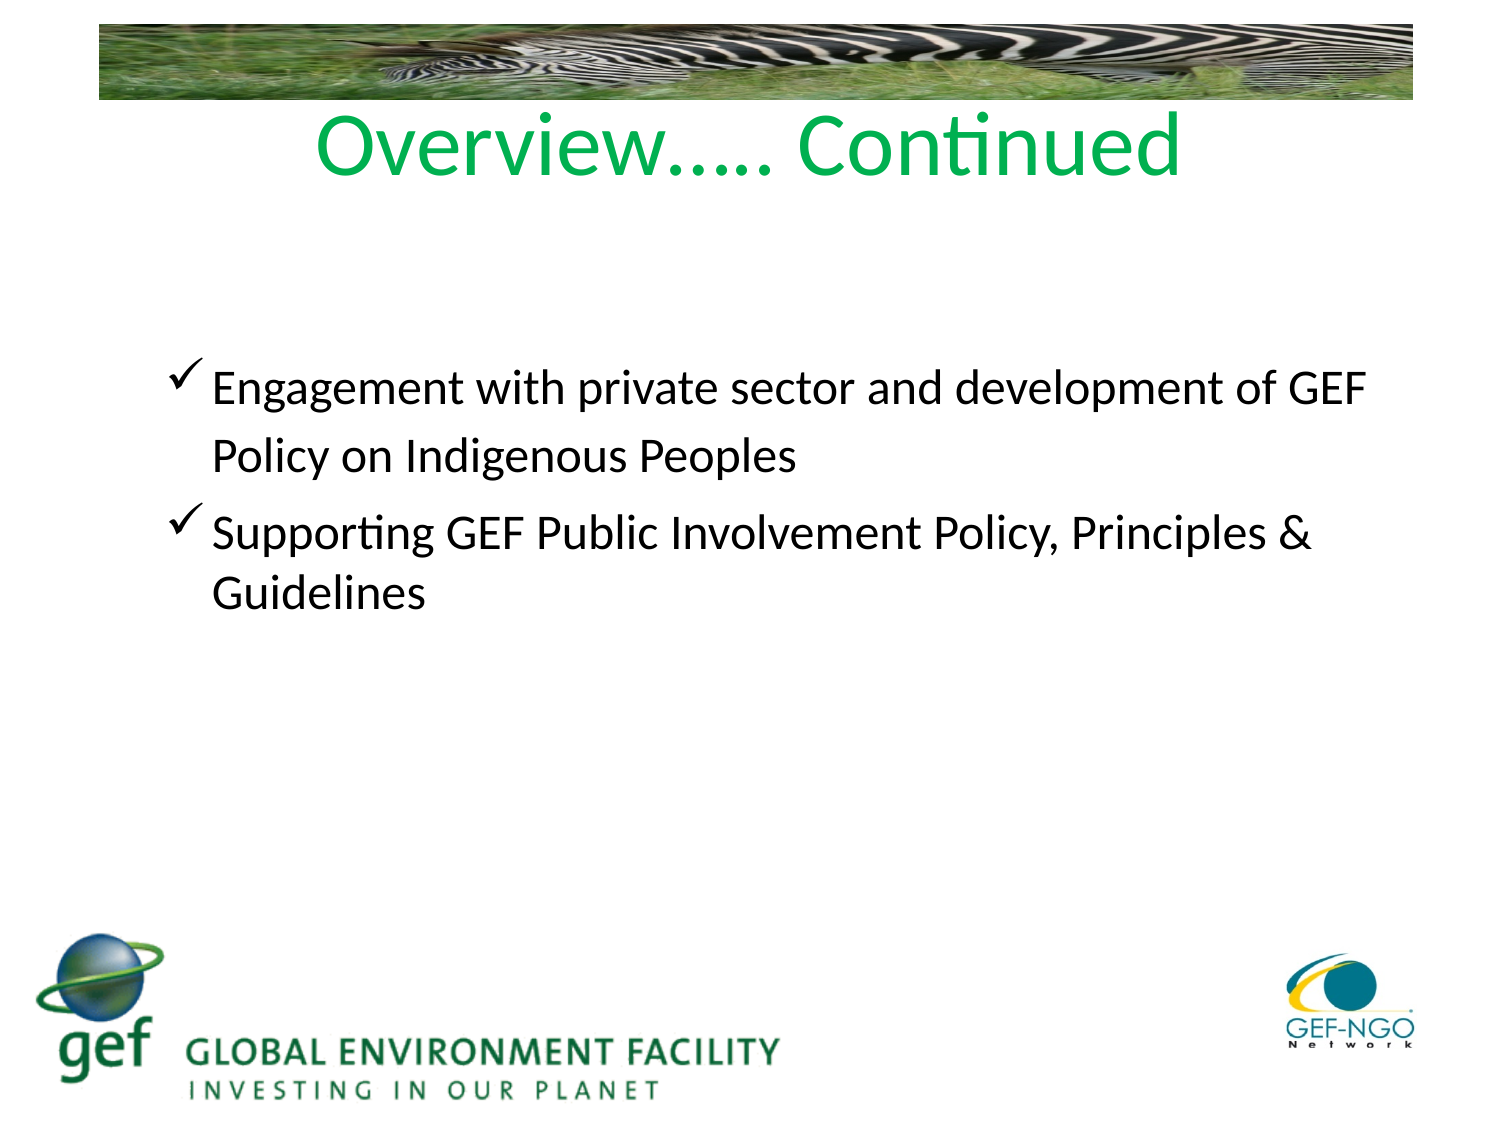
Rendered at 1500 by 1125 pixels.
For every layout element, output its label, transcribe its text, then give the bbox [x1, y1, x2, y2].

picture [1274, 938, 1426, 1063]
picture [25, 916, 798, 1113]
picture [99, 24, 1413, 101]
list Engagement with private sector and development of GEF Policy on Indigenous Peoples Supporting GEF Public Involvement Policy, Principles & Guidelines [75, 262, 1425, 1005]
title Overview….. Continued [75, 45, 1425, 233]
